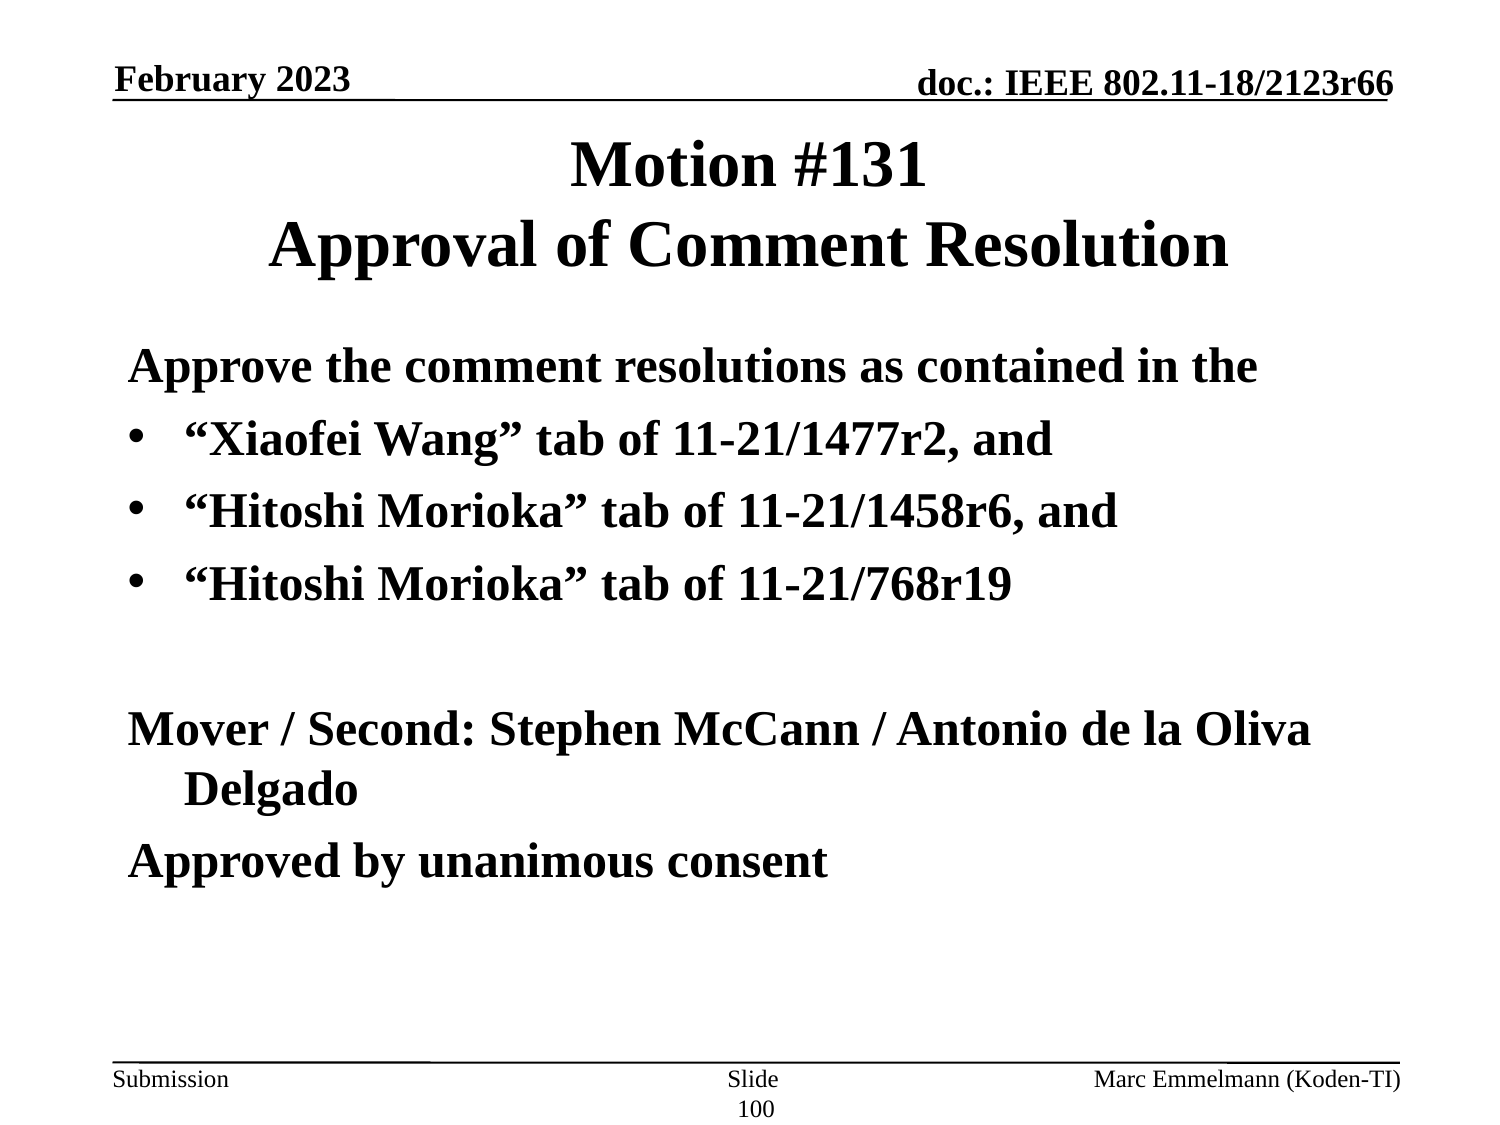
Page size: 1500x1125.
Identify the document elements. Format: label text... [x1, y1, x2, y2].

list Approve the comment resolutions as contained in the “Xiaofei Wang” tab of 11-21/1477r2, and “Hitoshi Morioka” tab of 11-21/1458r6, and “Hitoshi Morioka” tab of 11-21/768r19 Mover / Second: Stephen McCann / Antonio de la Oliva Delgado Approved by unanimous consent [112, 324, 1388, 1000]
title Motion #131 Approval of Comment Resolution [112, 112, 1388, 288]
slide_number Slide 100 [712, 1061, 800, 1123]
footer Marc Emmelmann (Koden-TI) [878, 1061, 1402, 1093]
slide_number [114, 54, 423, 100]
